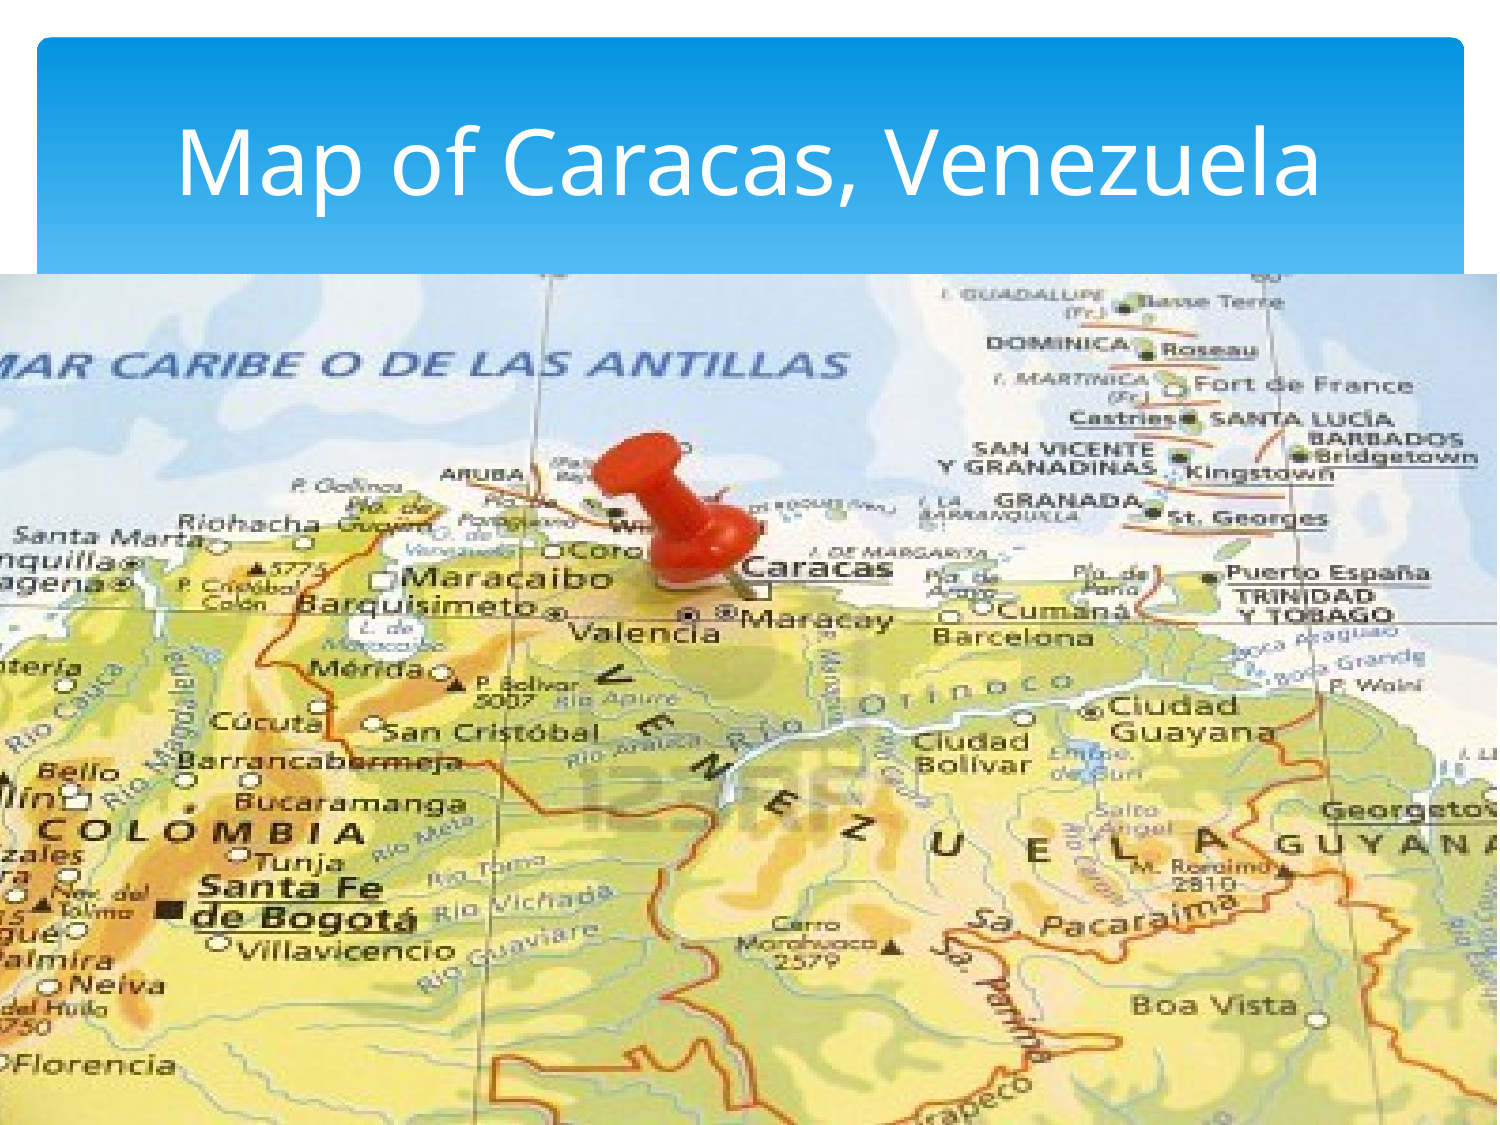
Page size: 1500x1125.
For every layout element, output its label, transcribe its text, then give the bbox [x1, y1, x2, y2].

title Map of Caracas, Venezuela [75, 55, 1425, 261]
picture [0, 274, 1497, 1125]
